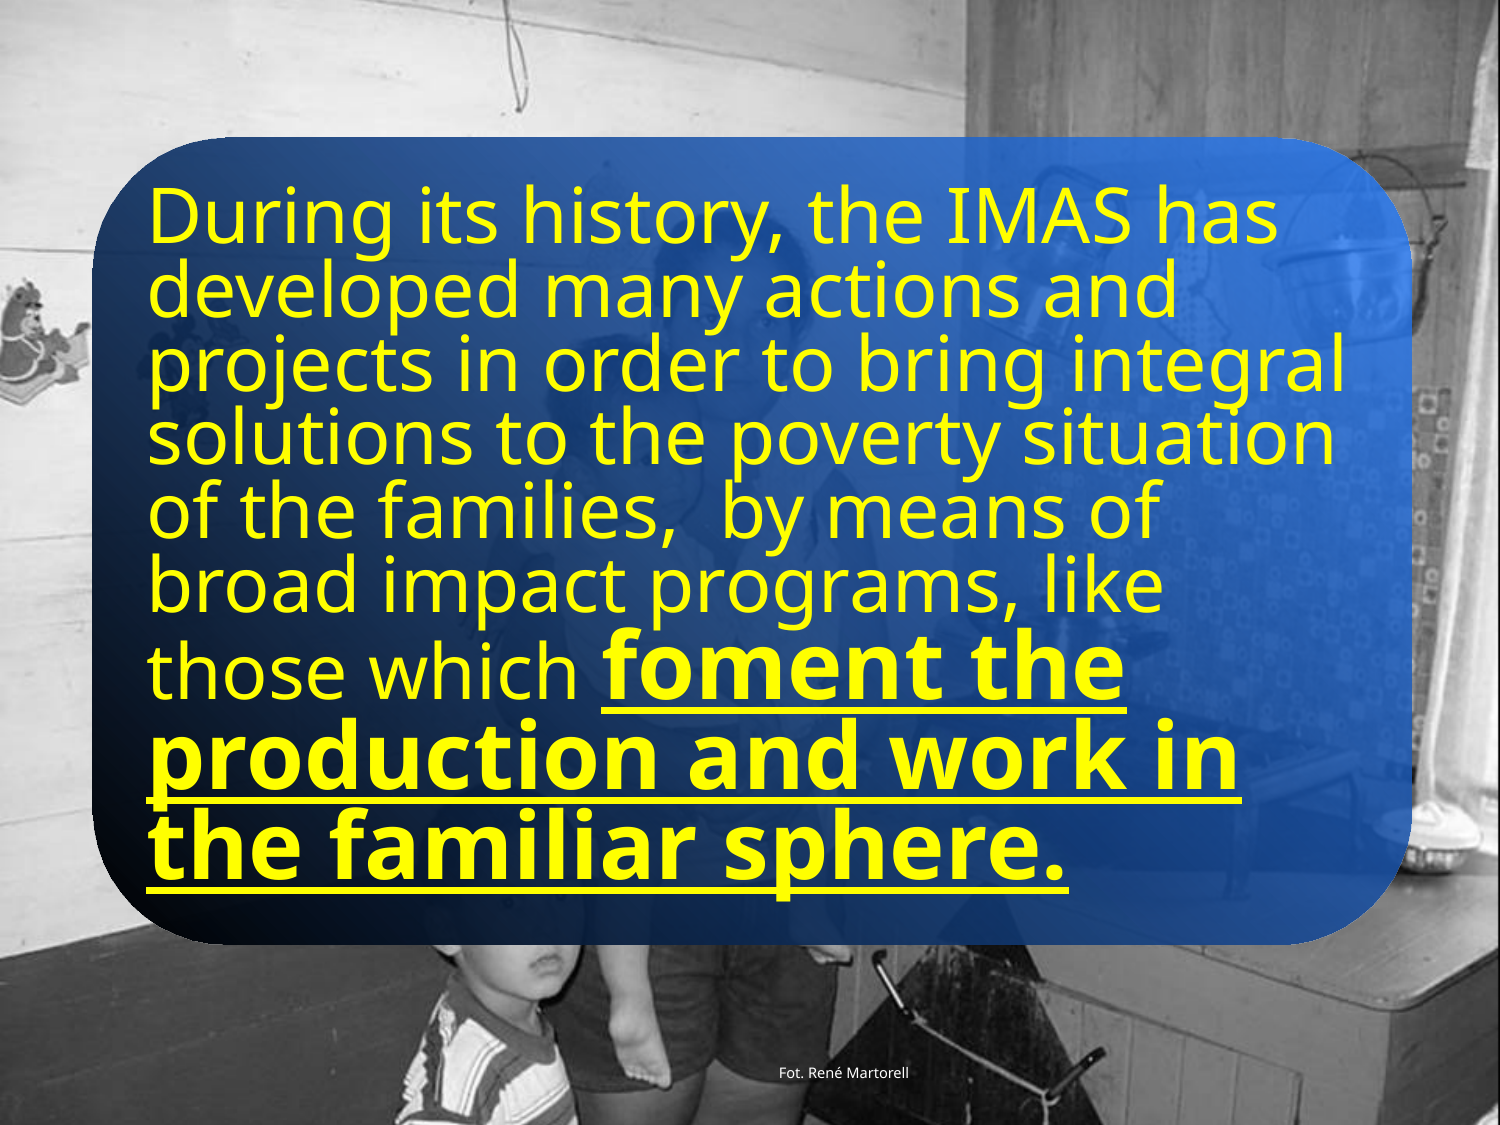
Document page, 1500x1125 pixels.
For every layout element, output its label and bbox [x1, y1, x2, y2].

text_box [0, 0, 1500, 1125]
